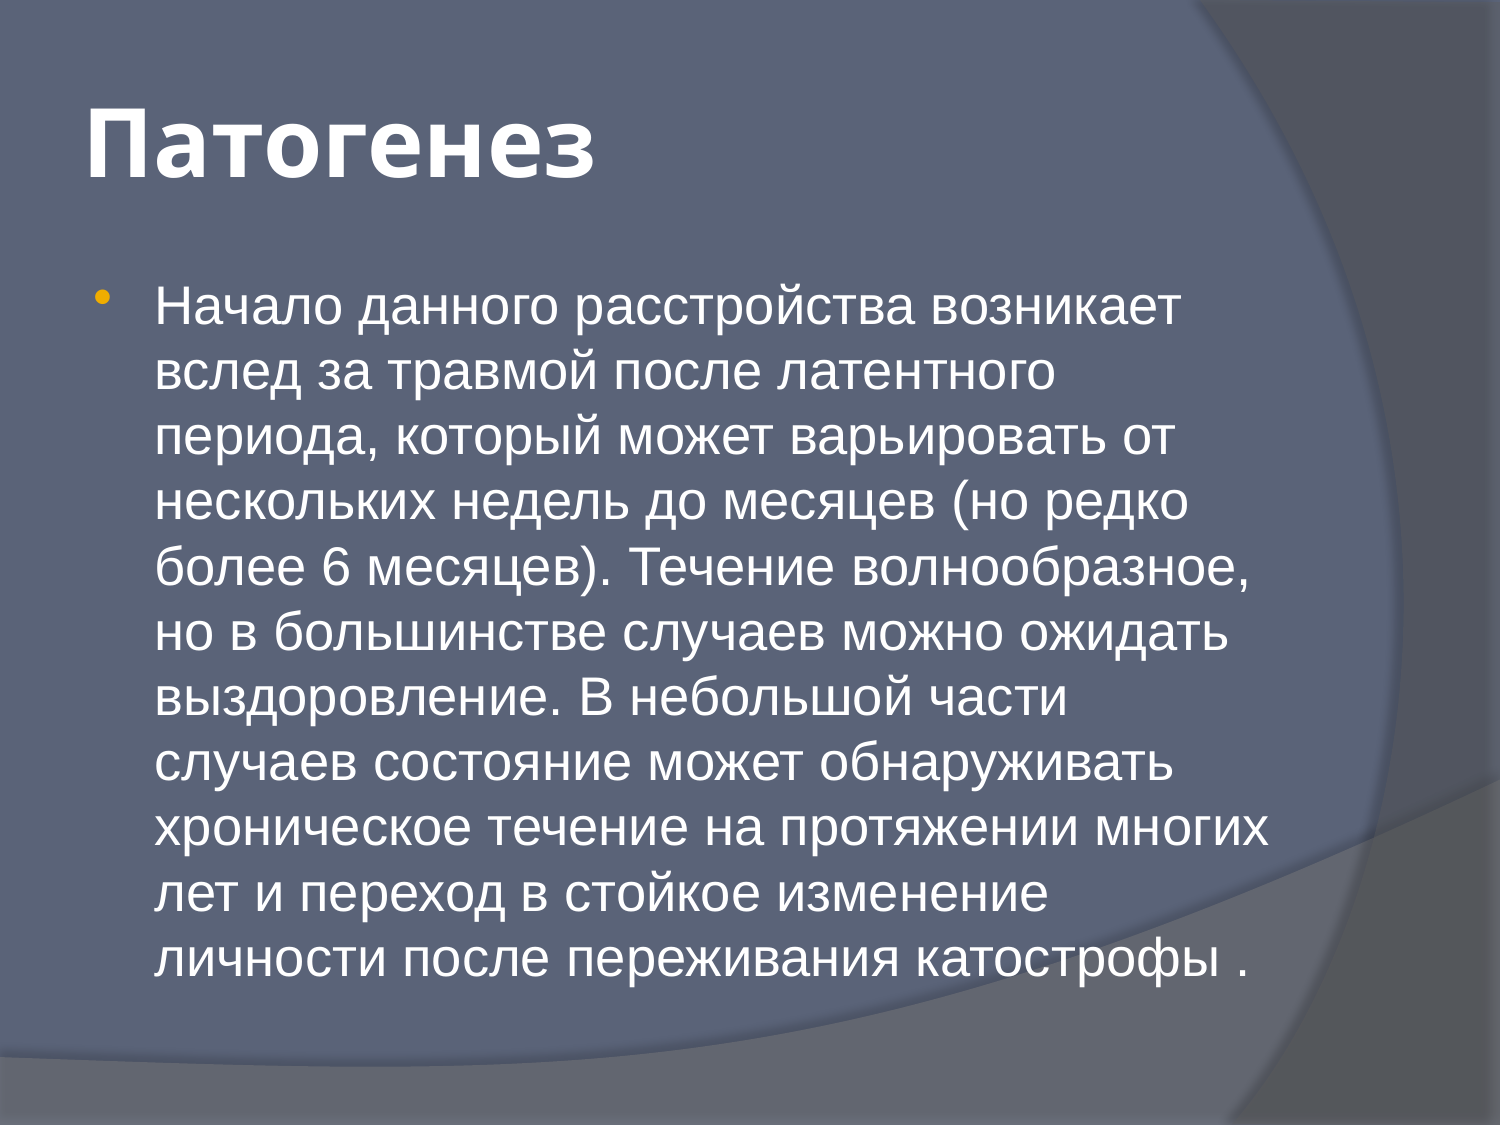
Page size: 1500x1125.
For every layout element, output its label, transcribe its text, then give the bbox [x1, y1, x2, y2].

title Патогенез [75, 45, 1300, 233]
list Начало данного расстройства возникает вслед за травмой после латентного периода, который может варьировать от нескольких недель до месяцев (но редко более 6 месяцев). Течение волнообразное, но в большинстве случаев можно ожидать выздоровление. В небольшой части случаев состояние может обнаруживать хроническое течение на протяжении многих лет и переход в стойкое изменение личности после переживания катострофы . [75, 262, 1300, 1005]
